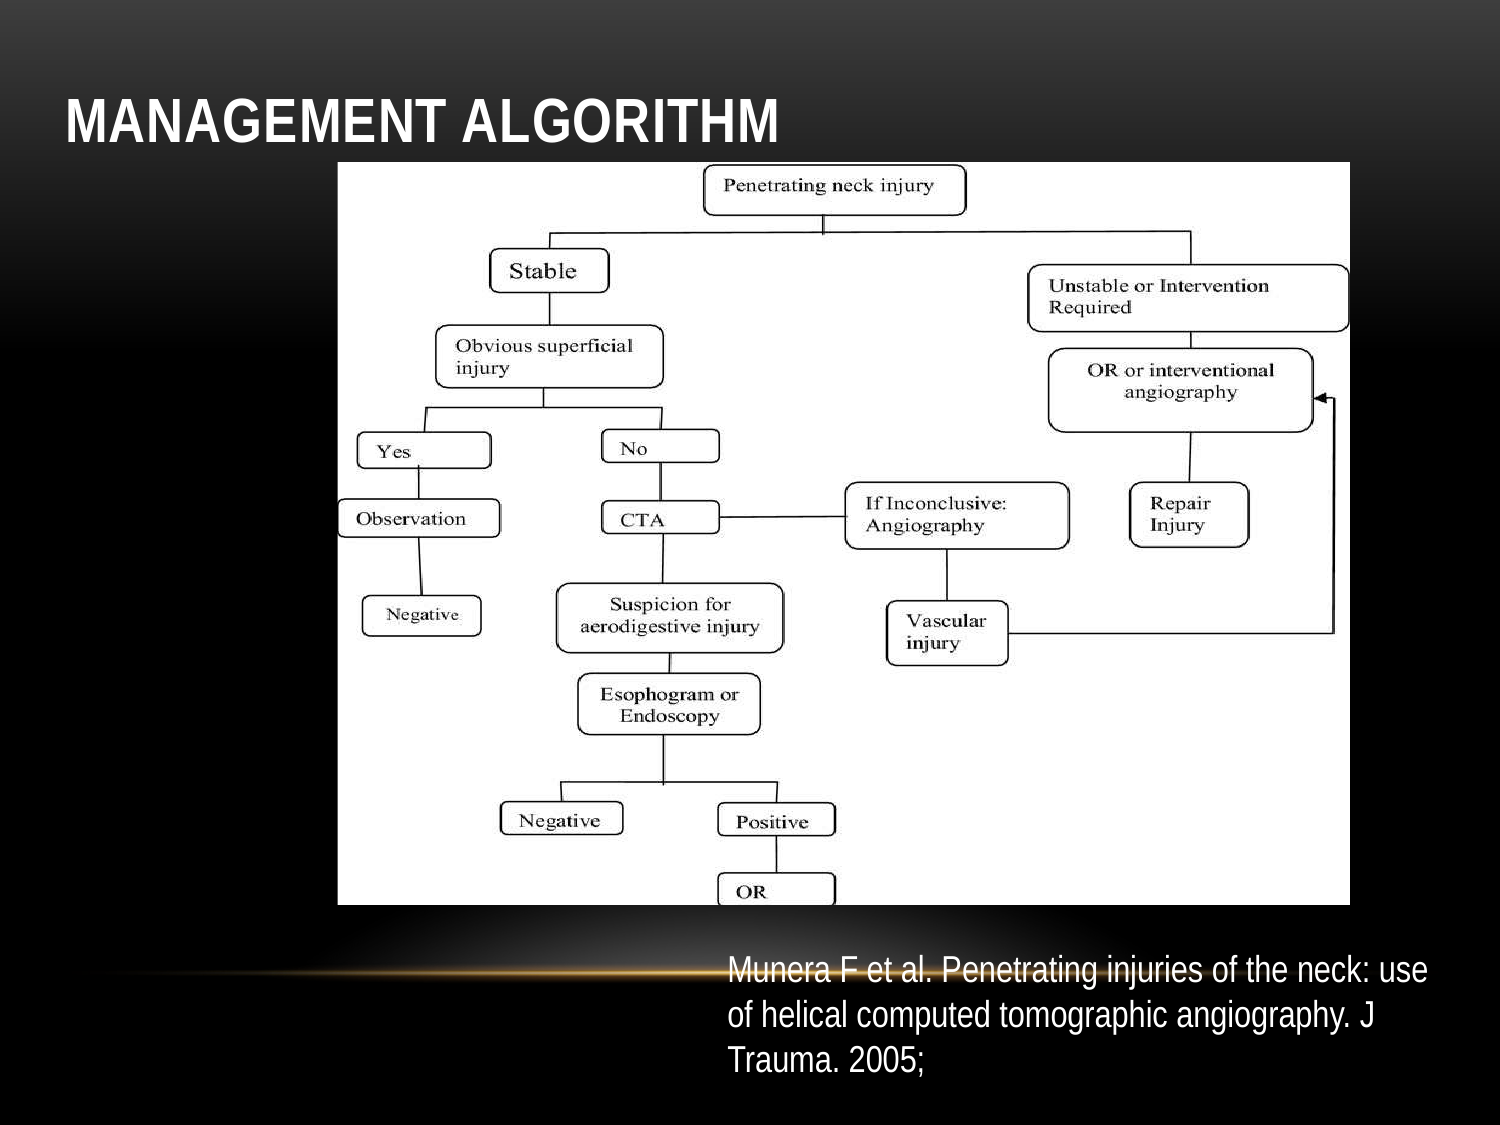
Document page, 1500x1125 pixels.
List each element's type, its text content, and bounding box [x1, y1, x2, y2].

text_box Munera F et al. Penetrating injuries of the neck: use of helical computed tomographic angiography. J Trauma. 2005; [712, 937, 1475, 1088]
picture [0, 0, 1500, 1125]
title Management algorithm [50, 24, 1400, 163]
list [337, 162, 1351, 906]
